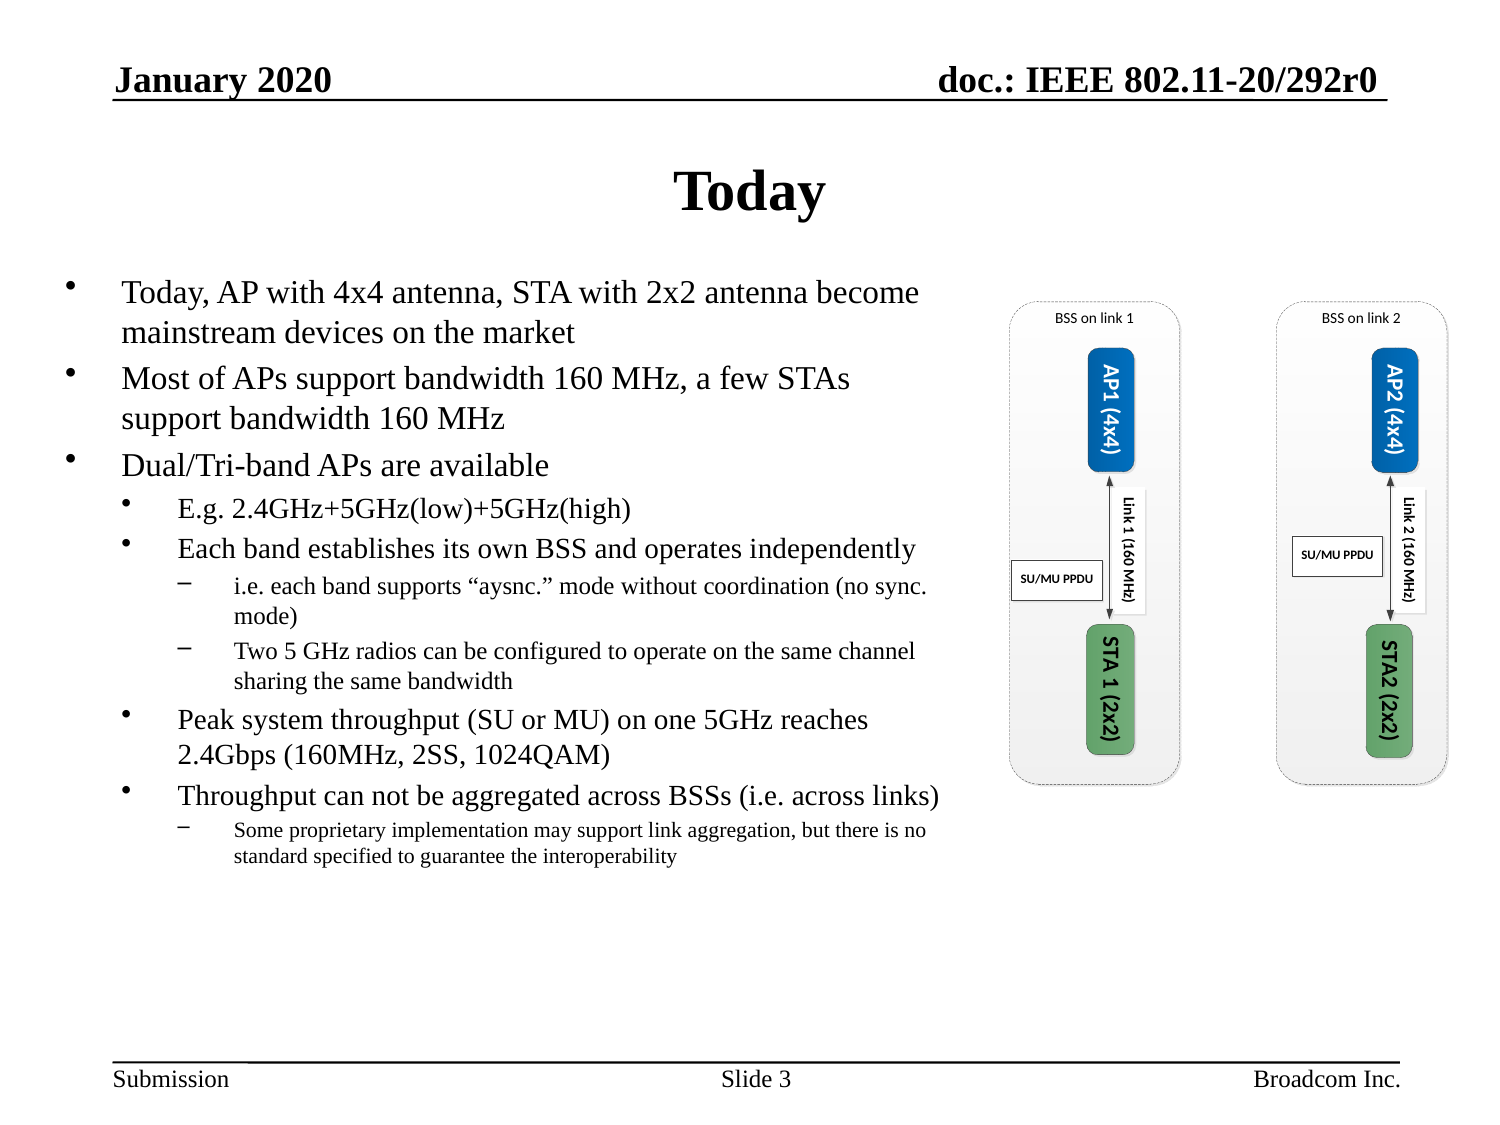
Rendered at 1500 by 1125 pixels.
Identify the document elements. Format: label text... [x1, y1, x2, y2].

slide_number Slide 3 [712, 1061, 800, 1093]
title Today [112, 99, 1388, 275]
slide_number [114, 54, 335, 101]
list Today, AP with 4x4 antenna, STA with 2x2 antenna become mainstream devices on the market Most of APs support bandwidth 160 MHz, a few STAs support bandwidth 160 MHz Dual/Tri-band APs are available E.g. 2.4GHz+5GHz(low)+5GHz(high) Each band establishes its own BSS and operates independently i.e. each band supports “aysnc.” mode without coordination (no sync. mode) Two 5 GHz radios can be configured to operate on the same channel sharing the same bandwidth Peak system throughput (SU or MU) on one 5GHz reaches 2.4Gbps (160MHz, 2SS, 1024QAM) Throughput can not be aggregated across BSSs (i.e. across links) Some proprietary implementation may support link aggregation, but there is no standard specified to guarantee the interoperability [50, 262, 975, 1063]
footer Broadcom Inc. [1250, 1061, 1402, 1093]
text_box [1007, 299, 1451, 788]
